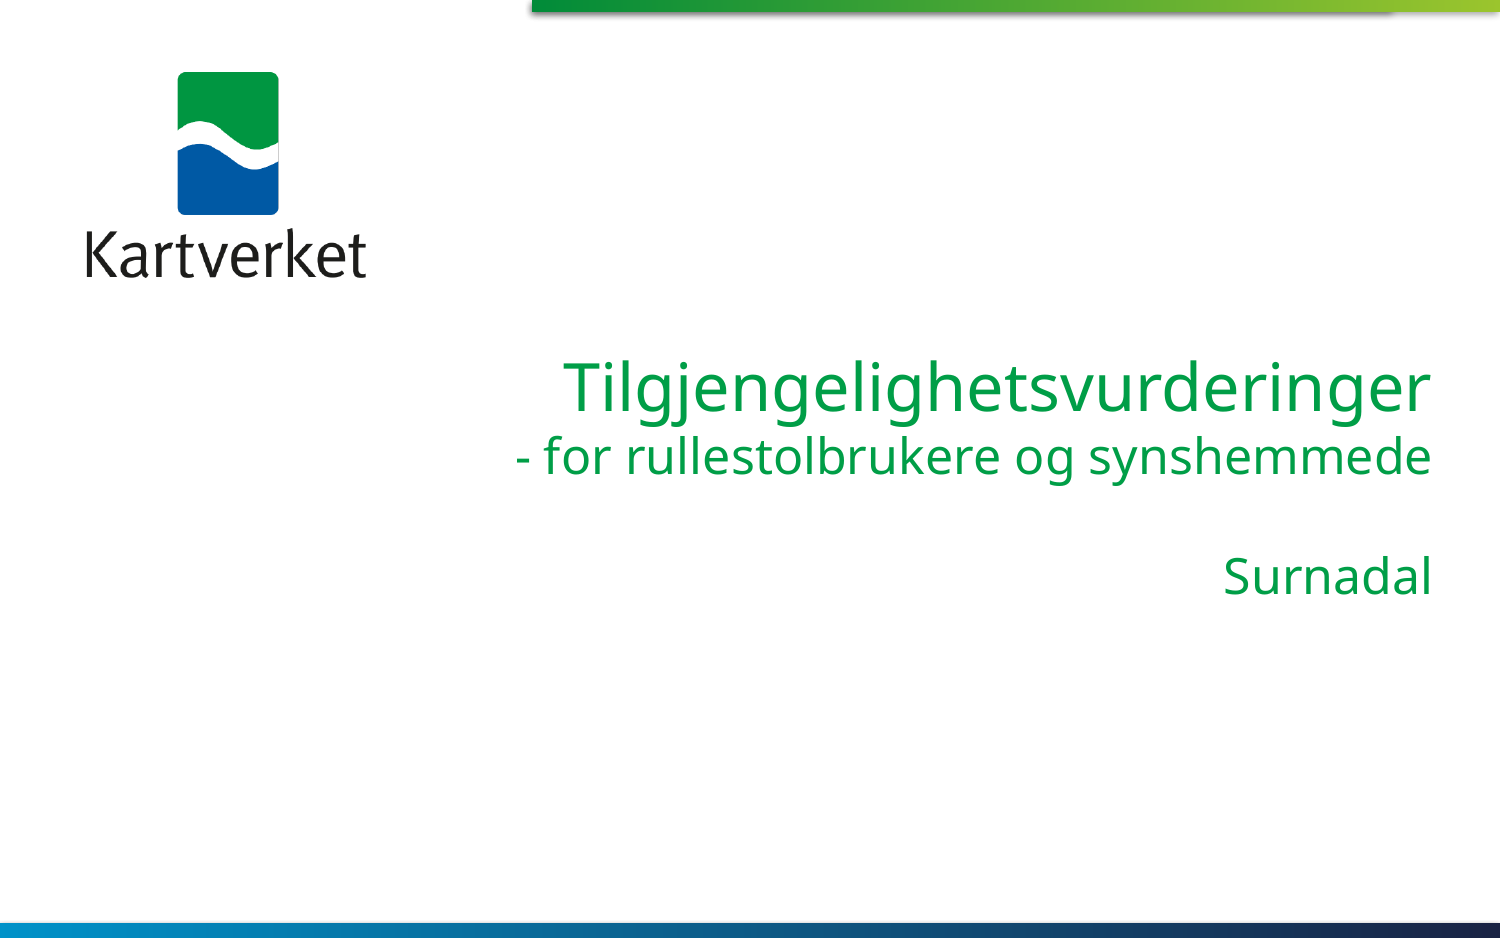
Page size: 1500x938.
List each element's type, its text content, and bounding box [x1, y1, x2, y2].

text_box Tilgjengelighetsvurderinger - for rullestolbrukere og synshemmede Surnadal [66, 337, 1449, 613]
